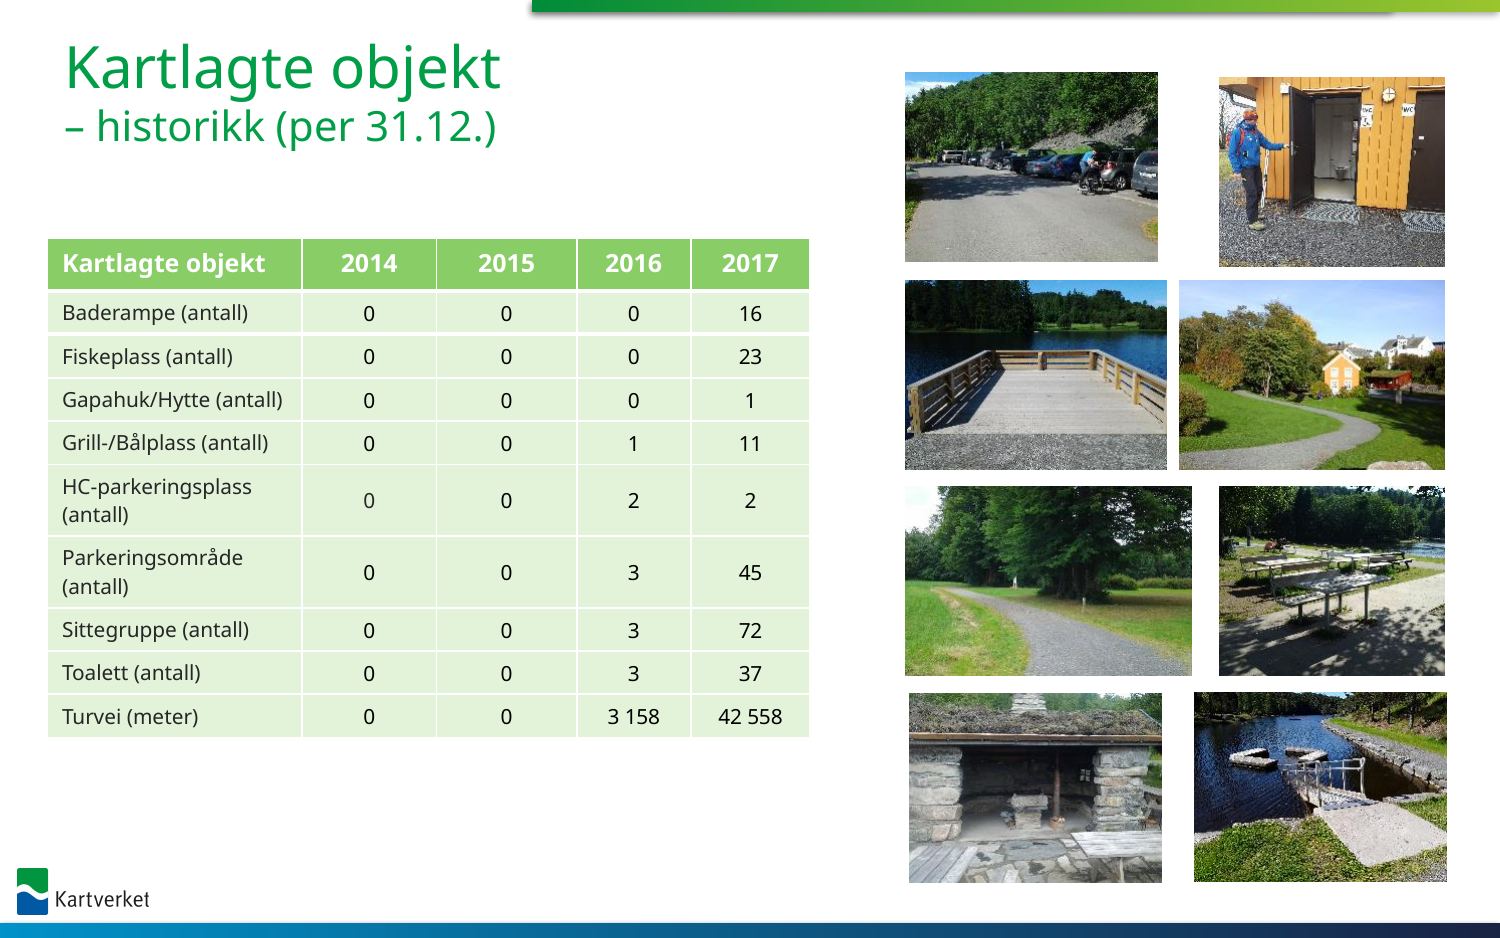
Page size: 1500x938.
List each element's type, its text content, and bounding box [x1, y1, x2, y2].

table_cell 2 [578, 465, 690, 535]
table_cell 3 [578, 609, 690, 650]
table_cell 72 [692, 609, 809, 650]
table_cell Parkeringsområde (antall) [48, 537, 301, 607]
table_cell 1 [692, 379, 809, 420]
table_cell 3 158 [578, 695, 690, 737]
table_cell 0 [303, 609, 436, 650]
table_cell 0 [578, 336, 690, 377]
table_cell 0 [437, 336, 576, 377]
picture [905, 486, 1193, 676]
table_cell 0 [437, 379, 576, 420]
table_cell 0 [578, 379, 690, 420]
text_box Kartlagte objekt – historikk (per 31.12.) [49, 14, 1431, 158]
table_cell 0 [437, 609, 576, 650]
table_header 2017 [692, 239, 809, 289]
table_cell 45 [692, 537, 809, 607]
table_header 2014 [303, 239, 436, 289]
table_cell 0 [437, 652, 576, 693]
table_cell 0 [578, 293, 690, 332]
table_cell 0 [303, 336, 436, 377]
table_header 2015 [437, 239, 576, 289]
table_cell 23 [692, 336, 809, 377]
picture [905, 72, 1158, 262]
table_cell Grill-/Bålplass (antall) [48, 422, 301, 464]
picture [1179, 280, 1445, 470]
table_cell 37 [692, 652, 809, 693]
table_cell 42 558 [692, 695, 809, 737]
table_cell 0 [303, 652, 436, 693]
table_cell 0 [303, 465, 436, 535]
table_cell 3 [578, 652, 690, 693]
table_cell 3 [578, 537, 690, 607]
table_cell 11 [692, 422, 809, 464]
table_header Kartlagte objekt [48, 239, 301, 289]
table_cell 0 [437, 537, 576, 607]
table_cell 2 [692, 465, 809, 535]
picture [905, 280, 1167, 470]
table_cell Turvei (meter) [48, 695, 301, 737]
table_cell 0 [437, 422, 576, 464]
table_cell Gapahuk/Hytte (antall) [48, 379, 301, 420]
table_cell 0 [303, 379, 436, 420]
table_cell HC-parkeringsplass (antall) [48, 465, 301, 535]
table_cell Sittegruppe (antall) [48, 609, 301, 650]
table_cell Fiskeplass (antall) [48, 336, 301, 377]
picture [1219, 77, 1445, 267]
table_cell 0 [303, 293, 436, 332]
picture [1219, 486, 1445, 676]
table_cell Toalett (antall) [48, 652, 301, 693]
table_header 2016 [578, 239, 690, 289]
table_cell 1 [578, 422, 690, 464]
table_cell 16 [692, 293, 809, 332]
table_cell 0 [437, 695, 576, 737]
table_cell Baderampe (antall) [48, 293, 301, 332]
table_cell 0 [437, 465, 576, 535]
table_cell 0 [437, 293, 576, 332]
table_cell 0 [303, 537, 436, 607]
picture [1194, 692, 1448, 882]
table_cell 0 [303, 422, 436, 464]
picture [909, 693, 1163, 884]
table_cell 0 [303, 695, 436, 737]
